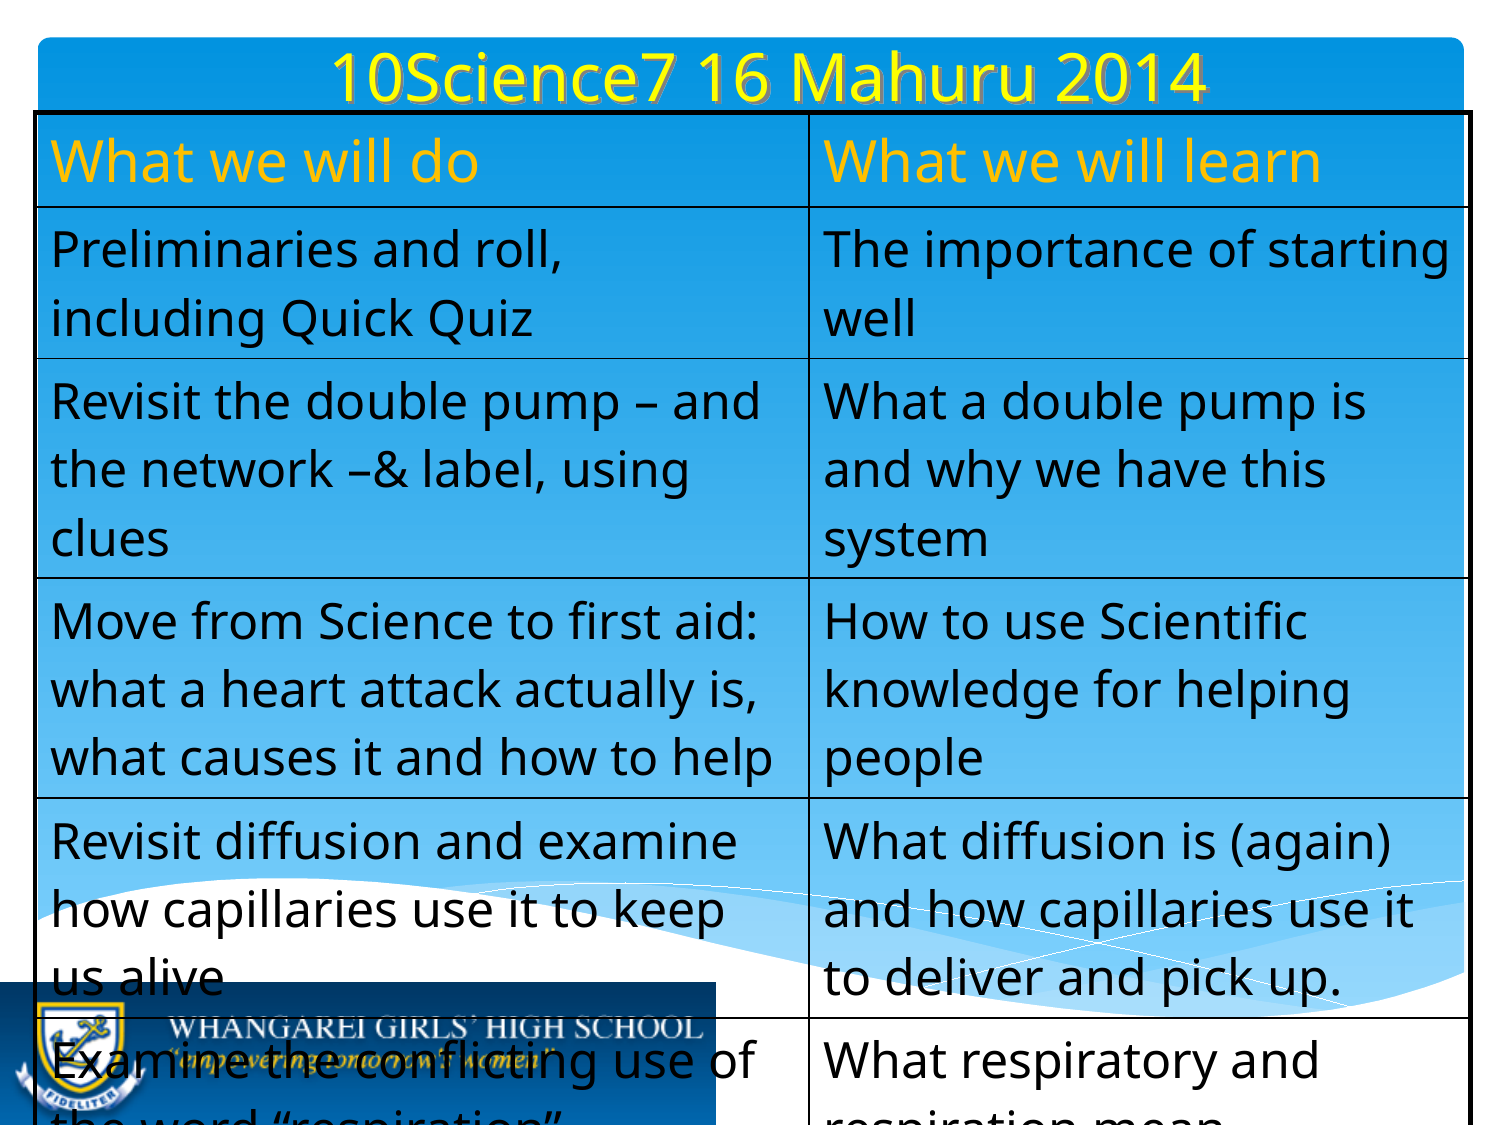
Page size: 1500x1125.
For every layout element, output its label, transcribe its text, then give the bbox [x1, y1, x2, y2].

table_cell Move from Science to first aid: what a heart attack actually is, what causes it and how to help [37, 579, 808, 797]
table_cell Examine the conflicting use of the word “respiration” [721, 1019, 808, 1125]
table_cell What diffusion is (again) and how capillaries use it to deliver and pick up. [810, 799, 1468, 1017]
table_cell Preliminaries and roll, including Quick Quiz [37, 208, 808, 358]
table_header What we will do [37, 115, 808, 206]
picture [0, 982, 716, 1125]
table_cell Revisit the double pump – and the network –& label, using clues [37, 359, 808, 577]
table_cell How to use Scientific knowledge for helping people [810, 579, 1468, 797]
table_cell What a double pump is and why we have this system [810, 359, 1468, 577]
table_cell Revisit diffusion and examine how capillaries use it to keep us alive [37, 799, 808, 1017]
table_cell The importance of starting well [810, 208, 1468, 358]
table_cell What respiratory and respiration mean [810, 1019, 1468, 1125]
table_header What we will learn [810, 115, 1468, 206]
text_box 10Science7 16 Mahuru 2014 [162, 24, 1375, 110]
